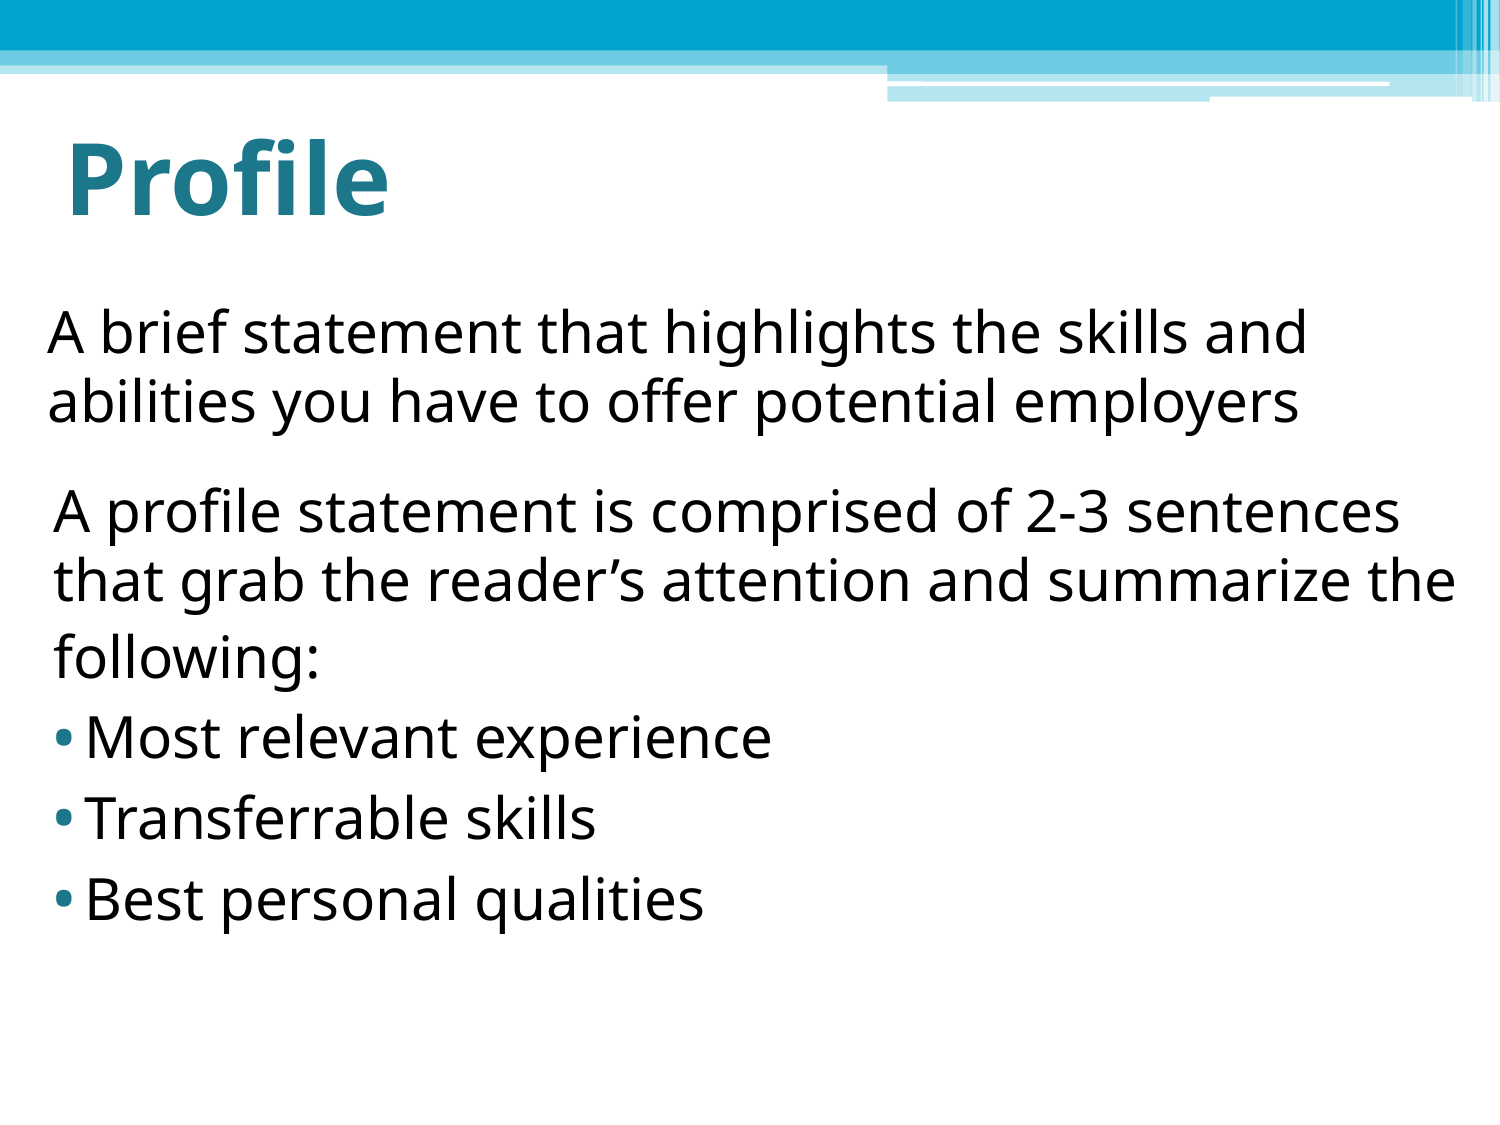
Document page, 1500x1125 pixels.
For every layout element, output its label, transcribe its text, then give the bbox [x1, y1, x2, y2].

list A brief statement that highlights the skills and abilities you have to offer potential employers A profile statement is comprised of 2-3 sentences that grab the reader’s attention and summarize the following: Most relevant experience Transferrable skills Best personal qualities [24, 287, 1475, 1100]
title Profile [50, 112, 1400, 238]
